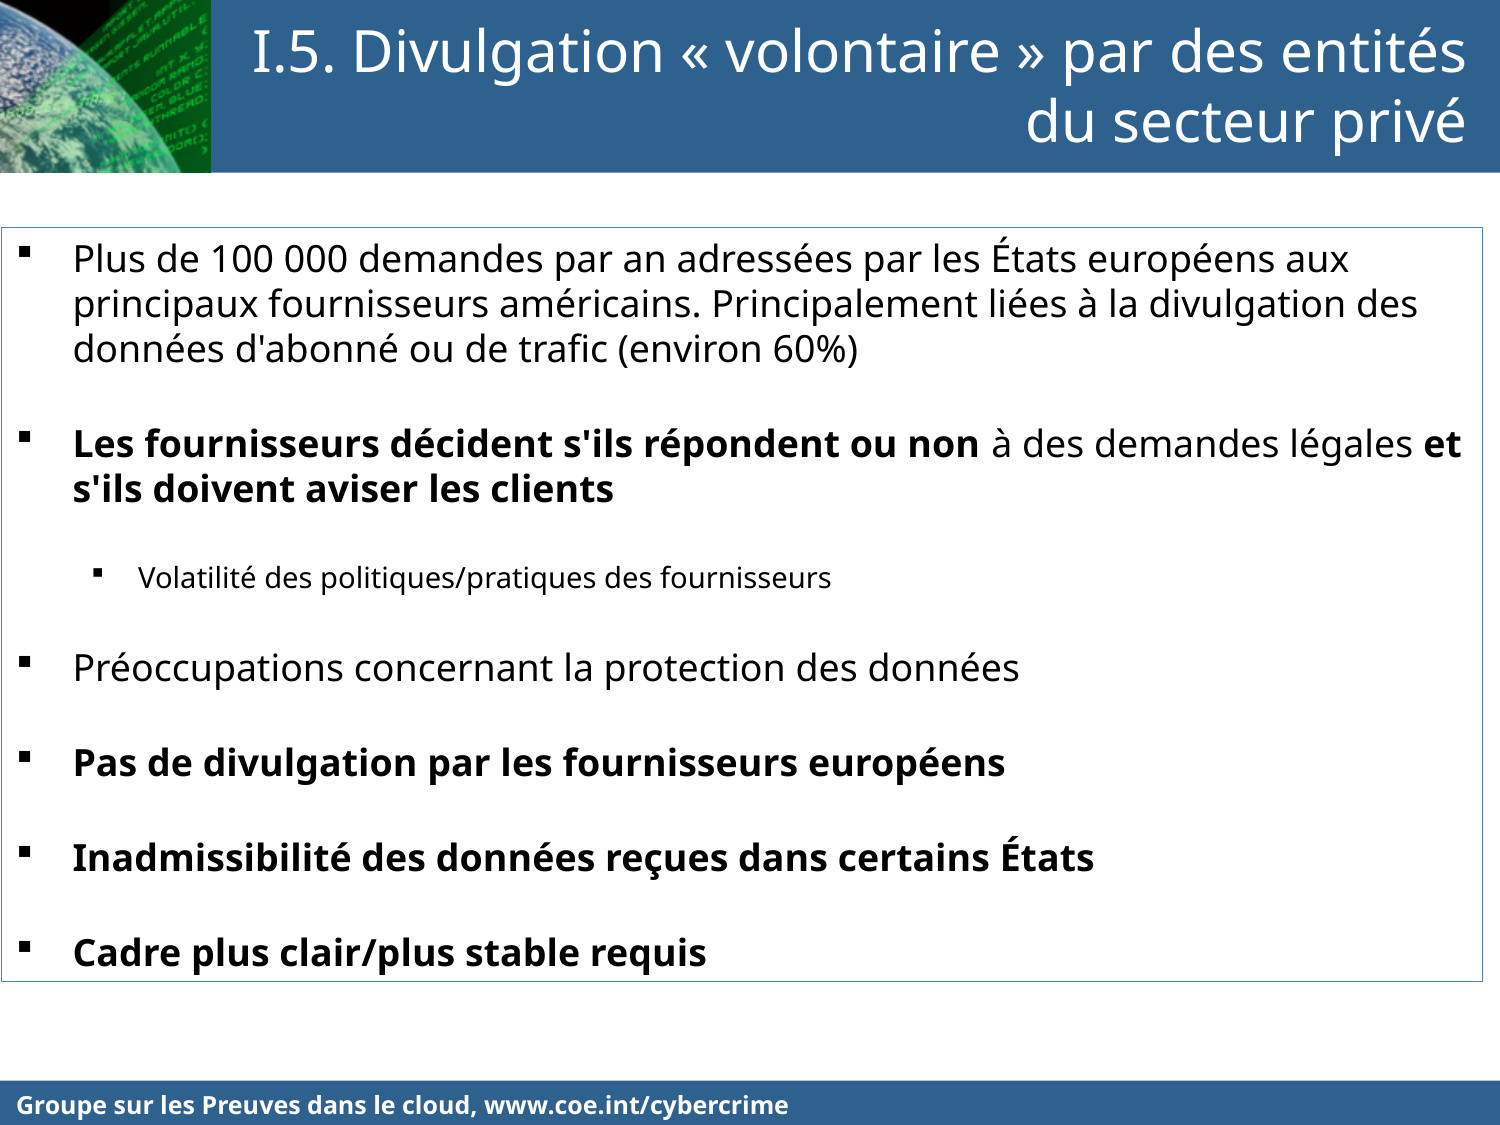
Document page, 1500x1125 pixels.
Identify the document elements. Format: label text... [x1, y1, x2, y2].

text_box [214, 0, 1500, 175]
picture [0, 0, 212, 173]
list Plus de 100 000 demandes par an adressées par les États européens aux principaux fournisseurs américains. Principalement liées à la divulgation des données d'abonné ou de trafic (environ 60%) Les fournisseurs décident s'ils répondent ou non à des demandes légales et s'ils doivent aviser les clients Volatilité des politiques/pratiques des fournisseurs Préoccupations concernant la protection des données Pas de divulgation par les fournisseurs européens Inadmissibilité des données reçues dans certains États Cadre plus clair/plus stable requis [1, 227, 1483, 982]
text_box Groupe sur les Preuves dans le cloud, www.coe.int/cybercrime -17 - - [1, 1082, 1500, 1125]
text_box [0, 1079, 1500, 1125]
text_box I.5. Divulgation « volontaire » par des entités du secteur privé [230, 7, 1483, 162]
